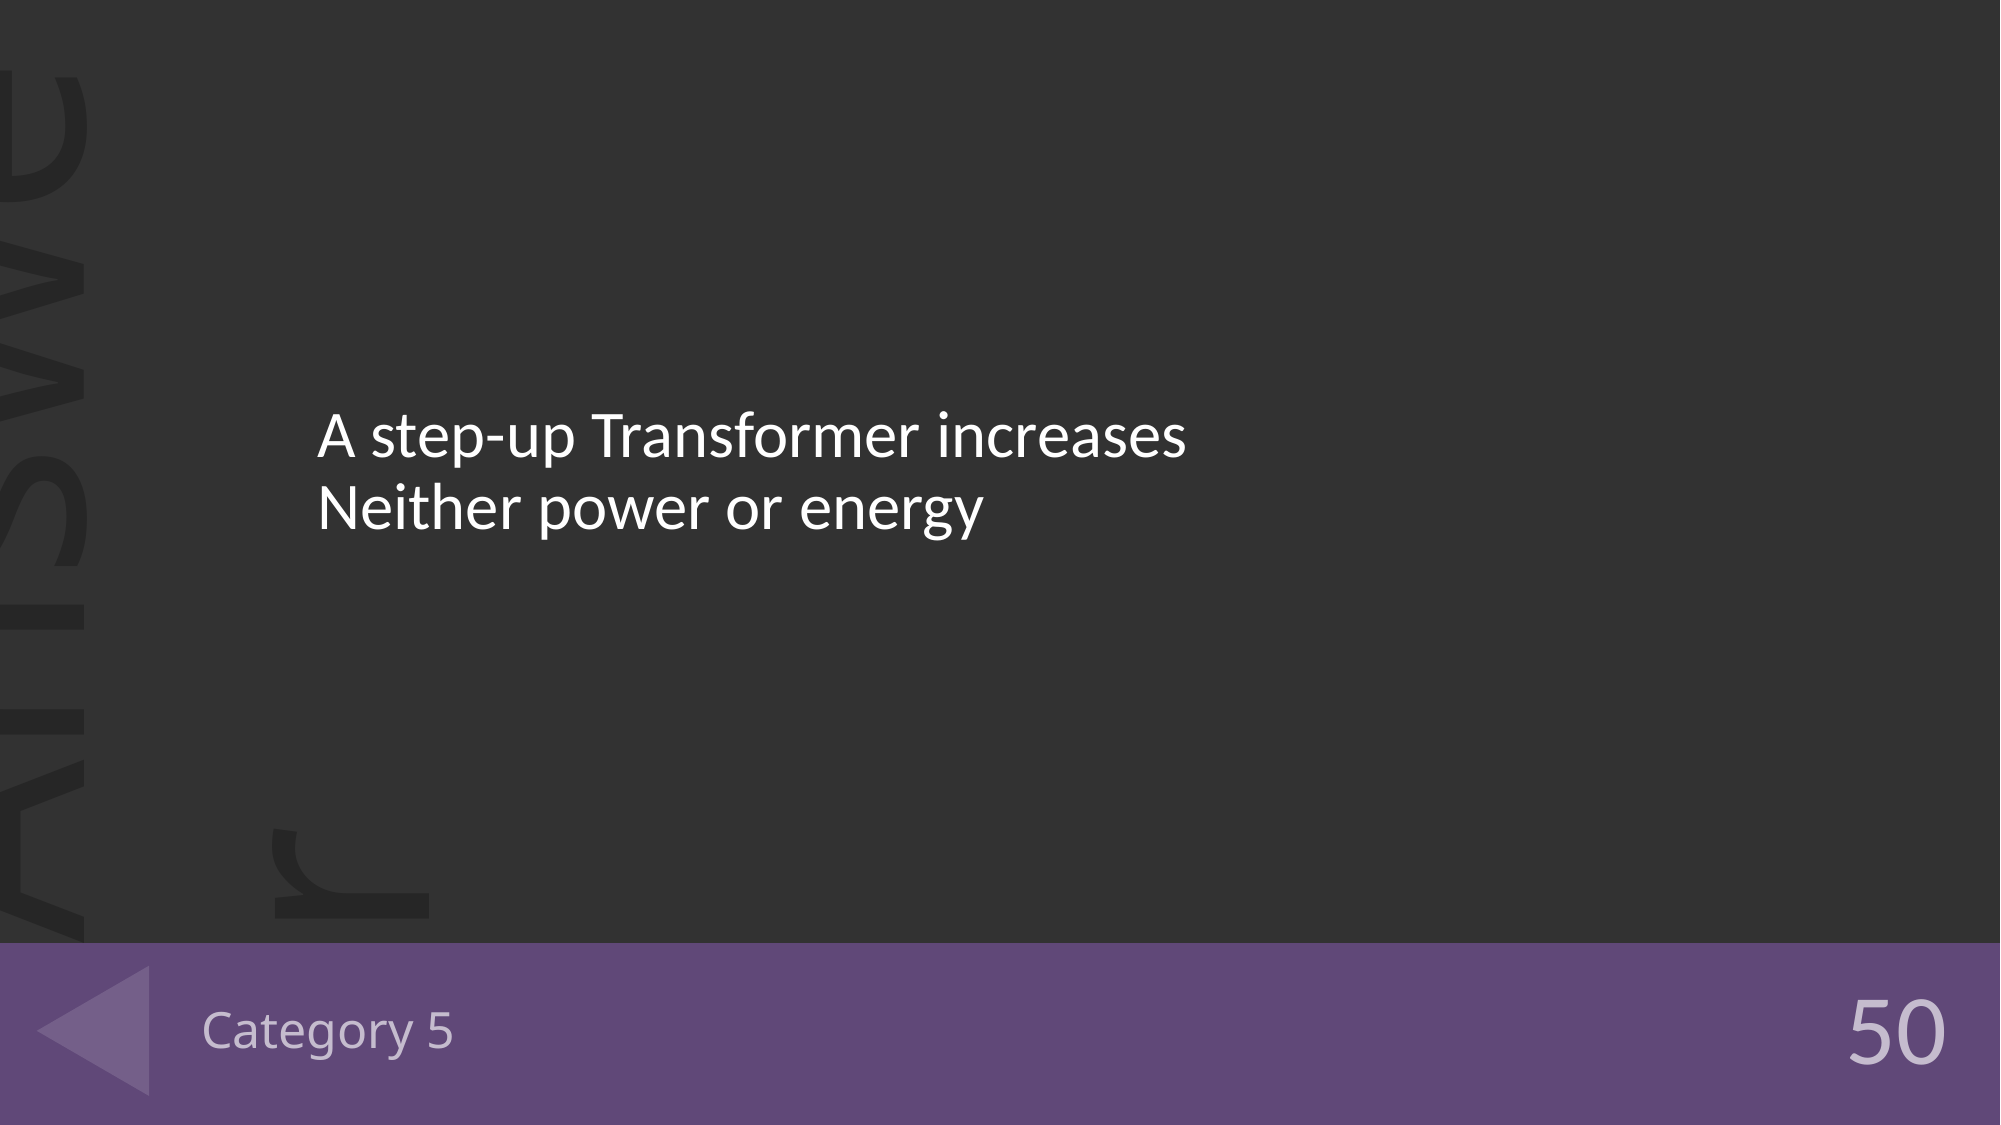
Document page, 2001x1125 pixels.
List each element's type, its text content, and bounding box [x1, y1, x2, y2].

list A step-up Transformer increases Neither power or energy [302, 307, 1760, 636]
list 50 [1494, 967, 1963, 1097]
title Category 5 [185, 967, 1494, 1097]
